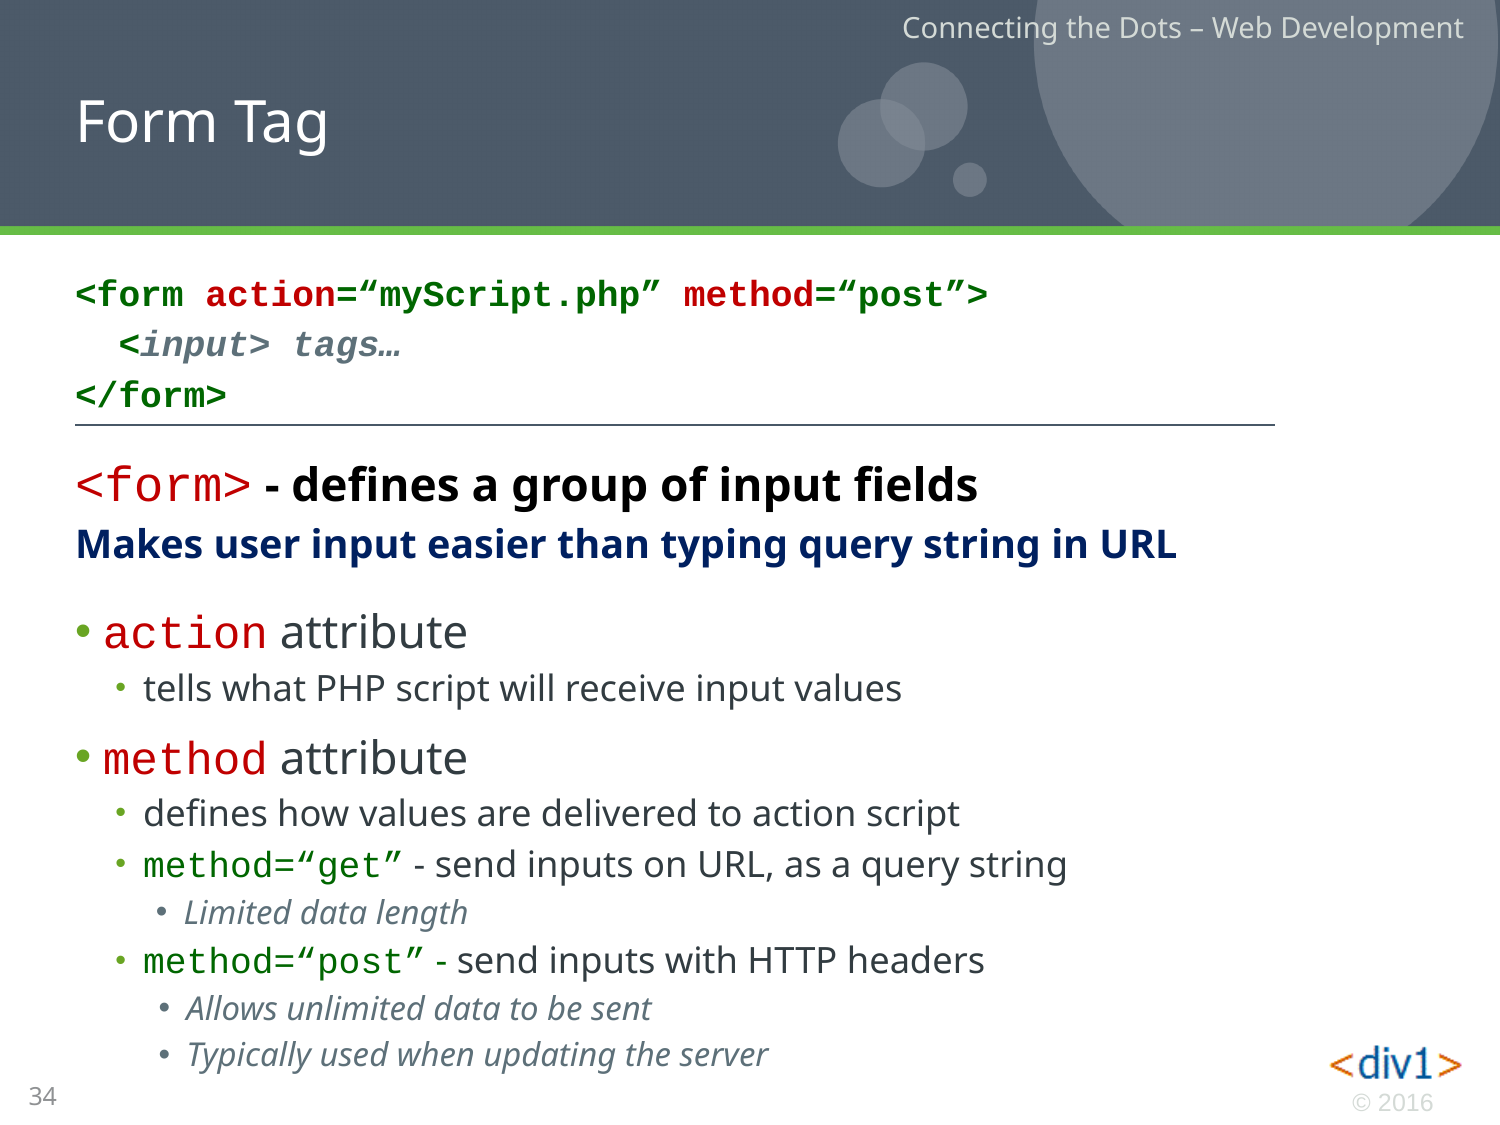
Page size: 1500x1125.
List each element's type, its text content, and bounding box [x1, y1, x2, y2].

picture [0, 0, 1500, 235]
list <form action=“myScript.php” method=“post”> <input> tags… </form> <form> - defines a group of input fields Makes user input easier than typing query string in URL action attribute tells what PHP script will receive input values method attribute defines how values are delivered to action script method=“get” - send inputs on URL, as a query string Limited data length method=“post” - send inputs with HTTP headers Allows unlimited data to be sent Typically used when updating the server [74, 262, 1426, 1088]
title Form Tag [74, 62, 1426, 176]
picture [1325, 1030, 1468, 1098]
